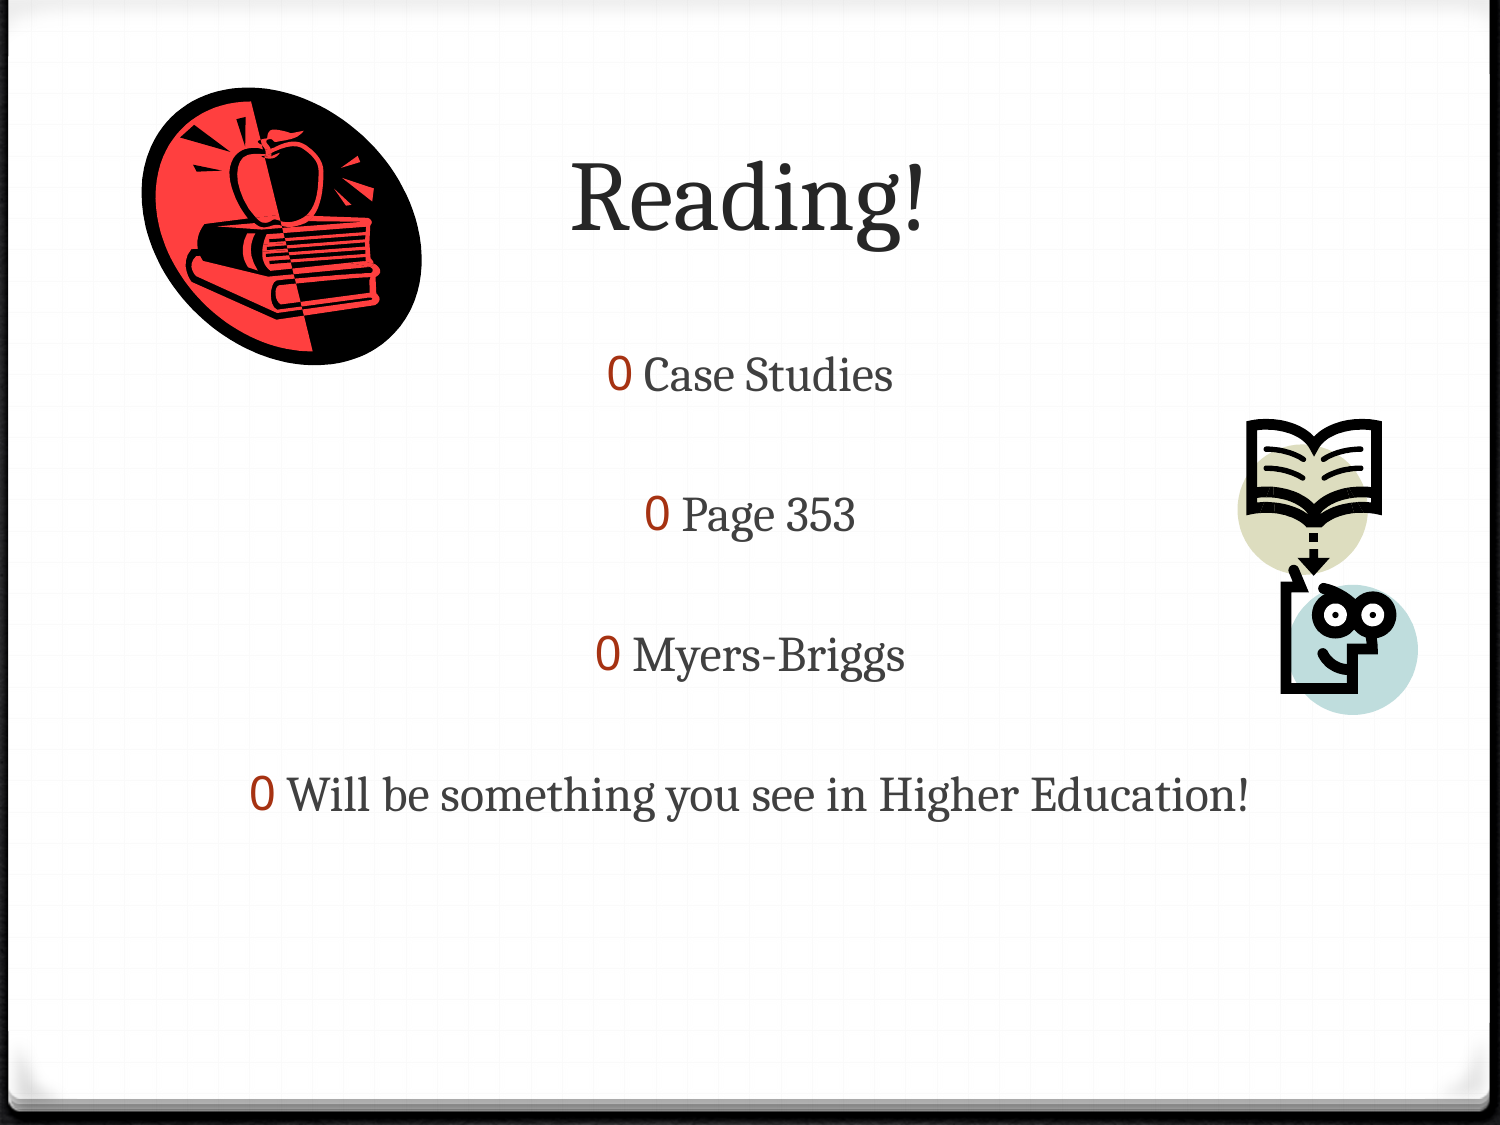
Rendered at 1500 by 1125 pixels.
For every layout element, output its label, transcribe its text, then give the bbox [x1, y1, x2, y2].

picture [0, 0, 1500, 1125]
list Case Studies Page 353 Myers-Briggs Will be something you see in Higher Education! [137, 334, 1363, 983]
title Reading! [90, 71, 1410, 309]
